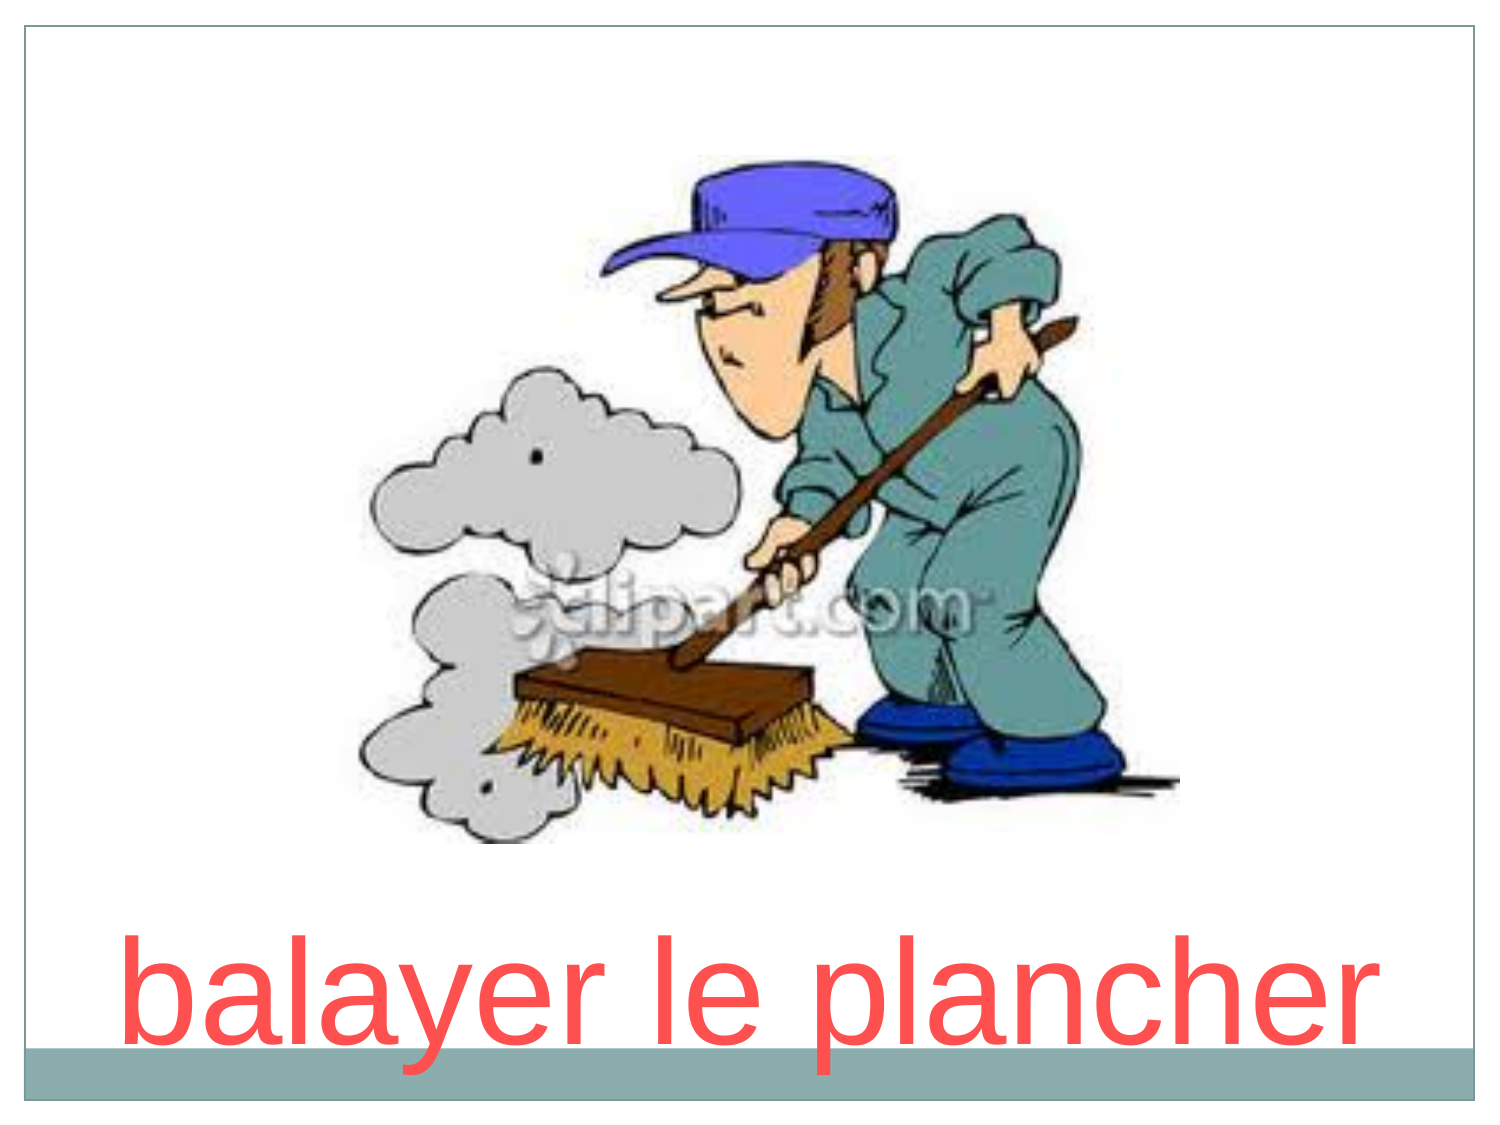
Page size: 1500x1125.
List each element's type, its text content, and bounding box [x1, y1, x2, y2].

picture [331, 154, 1180, 844]
text_box balayer le plancher [23, 887, 1477, 1083]
